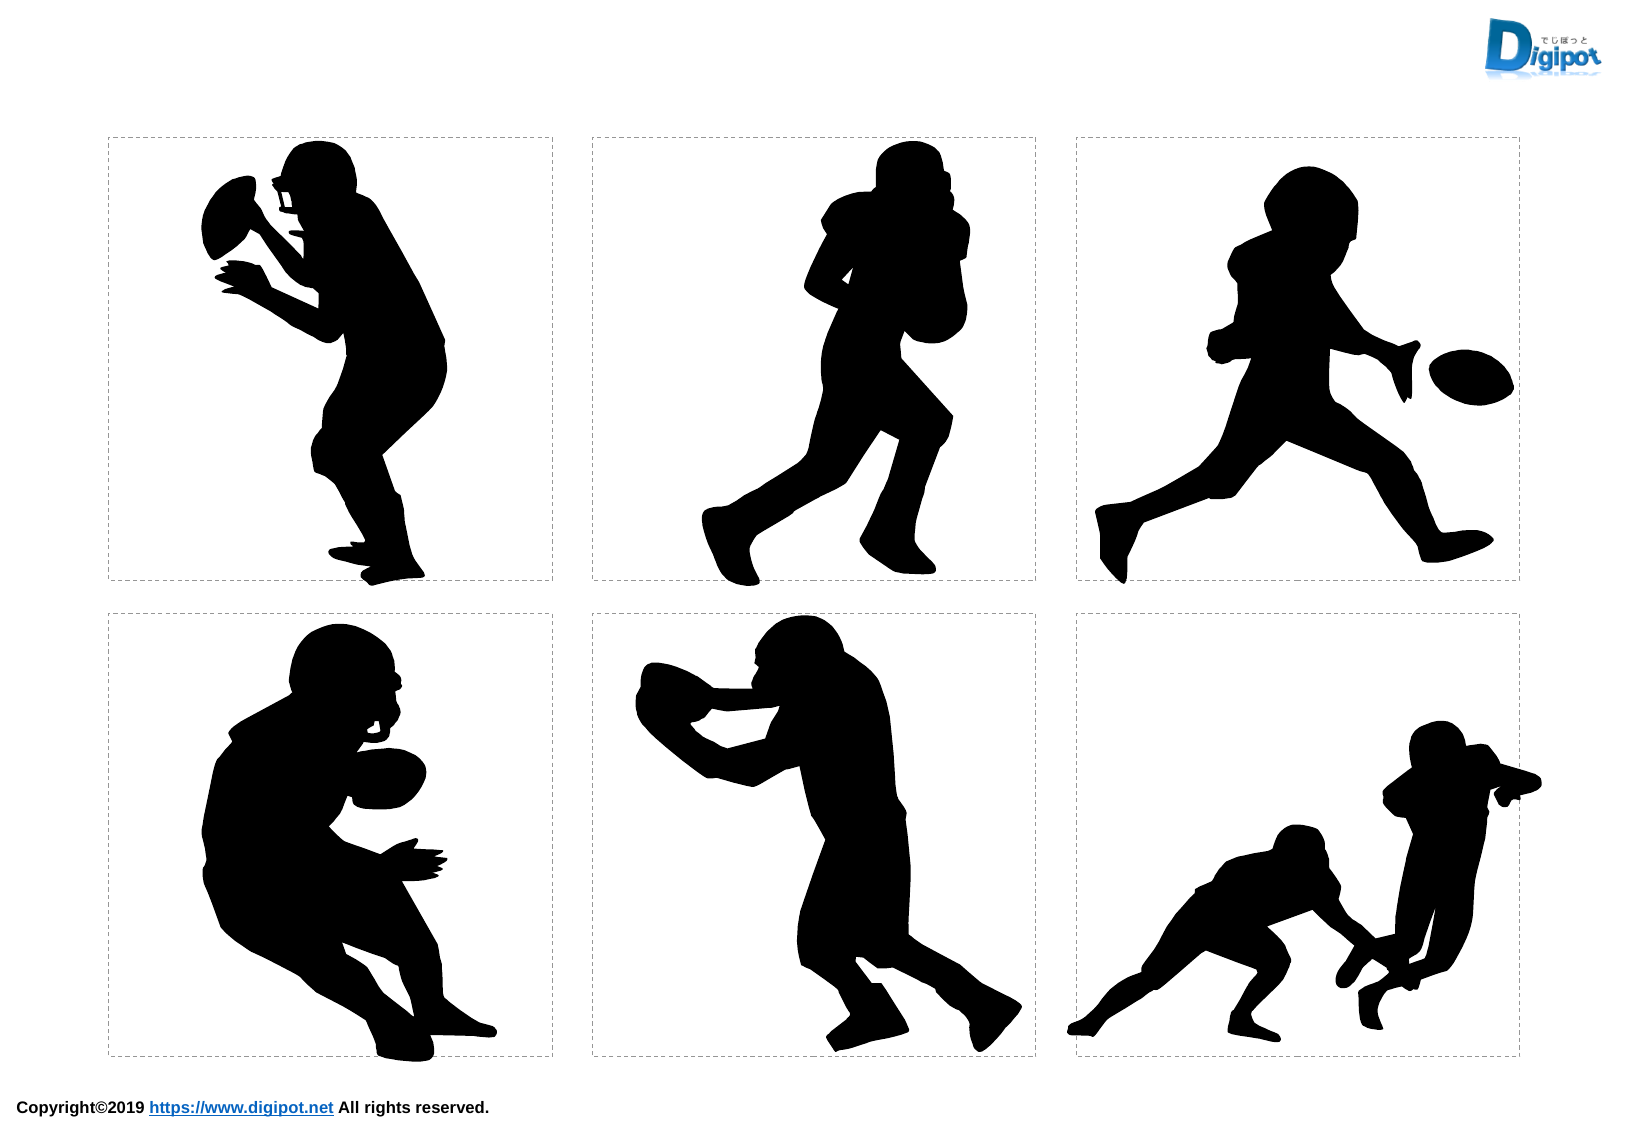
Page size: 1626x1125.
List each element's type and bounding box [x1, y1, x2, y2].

text_box [201, 140, 448, 586]
text_box [1095, 166, 1494, 584]
picture [1485, 18, 1602, 82]
text_box [1067, 720, 1542, 1043]
text_box [201, 623, 497, 1062]
text_box [635, 615, 1022, 1052]
text_box [1428, 349, 1514, 406]
text_box [701, 141, 971, 586]
